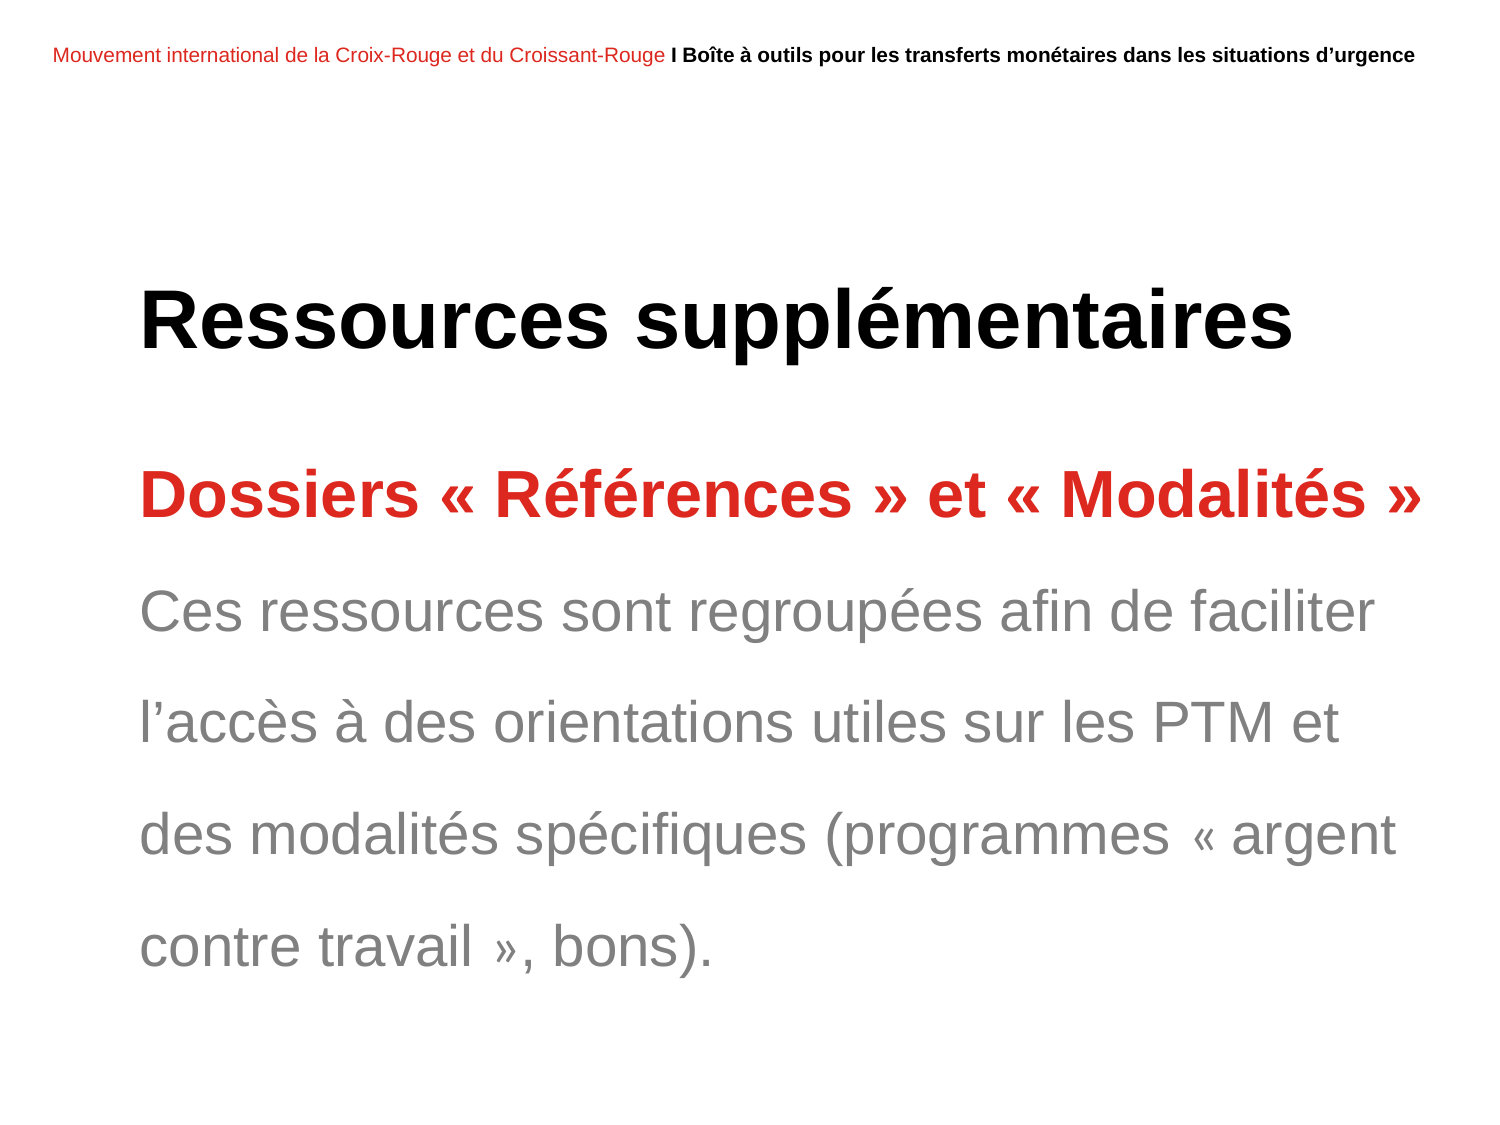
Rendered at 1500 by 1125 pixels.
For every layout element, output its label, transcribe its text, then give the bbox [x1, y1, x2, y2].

subtitle Ressources supplémentaires Dossiers « Références » et « Modalités » Ces ressources sont regroupées afin de faciliter l’accès à des orientations utiles sur les PTM et des modalités spécifiques (programmes « argent contre travail », bons). [49, 197, 1455, 861]
